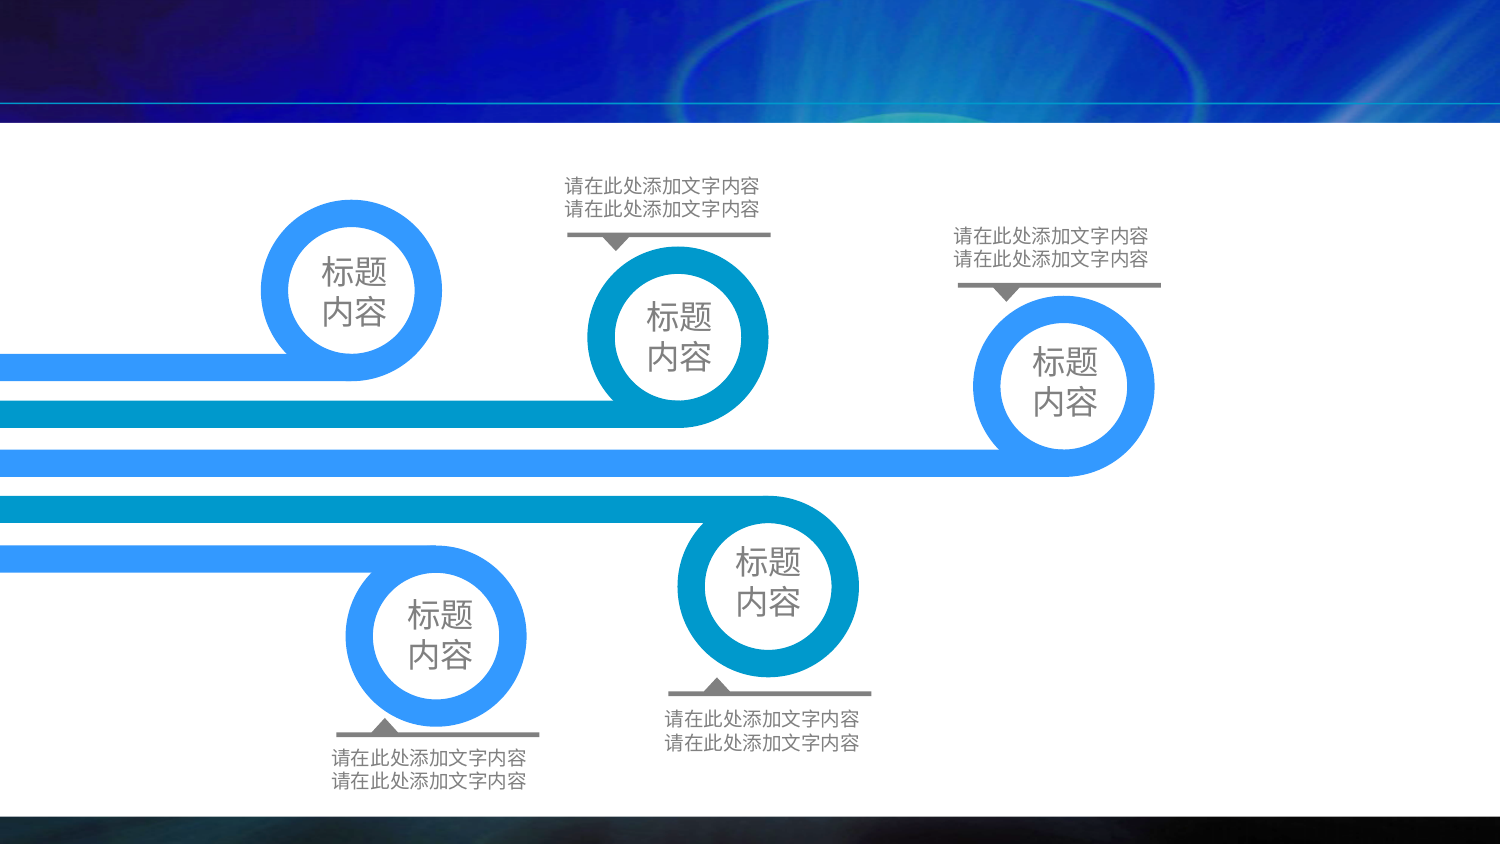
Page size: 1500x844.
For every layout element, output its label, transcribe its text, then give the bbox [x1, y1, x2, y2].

text_box 请在此处添加文字内容请在此处添加文字内容 [550, 166, 784, 229]
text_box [260, 199, 443, 382]
picture [0, 0, 1500, 102]
picture [0, 105, 1500, 122]
text_box 请在此处添加文字内容请在此处添加文字内容 [650, 699, 884, 762]
text_box 请在此处添加文字内容请在此处添加文字内容 [316, 738, 550, 800]
text_box [0, 400, 582, 428]
text_box [0, 353, 255, 382]
text_box 请在此处添加文字内容请在此处添加文字内容 [939, 216, 1173, 278]
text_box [972, 295, 1155, 478]
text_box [677, 495, 860, 678]
text_box [957, 282, 1161, 294]
picture [0, 817, 1500, 844]
text_box [0, 449, 967, 477]
text_box [0, 495, 676, 523]
text_box [567, 232, 771, 244]
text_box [345, 545, 527, 727]
text_box [336, 732, 540, 738]
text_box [587, 246, 769, 429]
text_box [668, 685, 872, 697]
text_box [0, 545, 343, 573]
